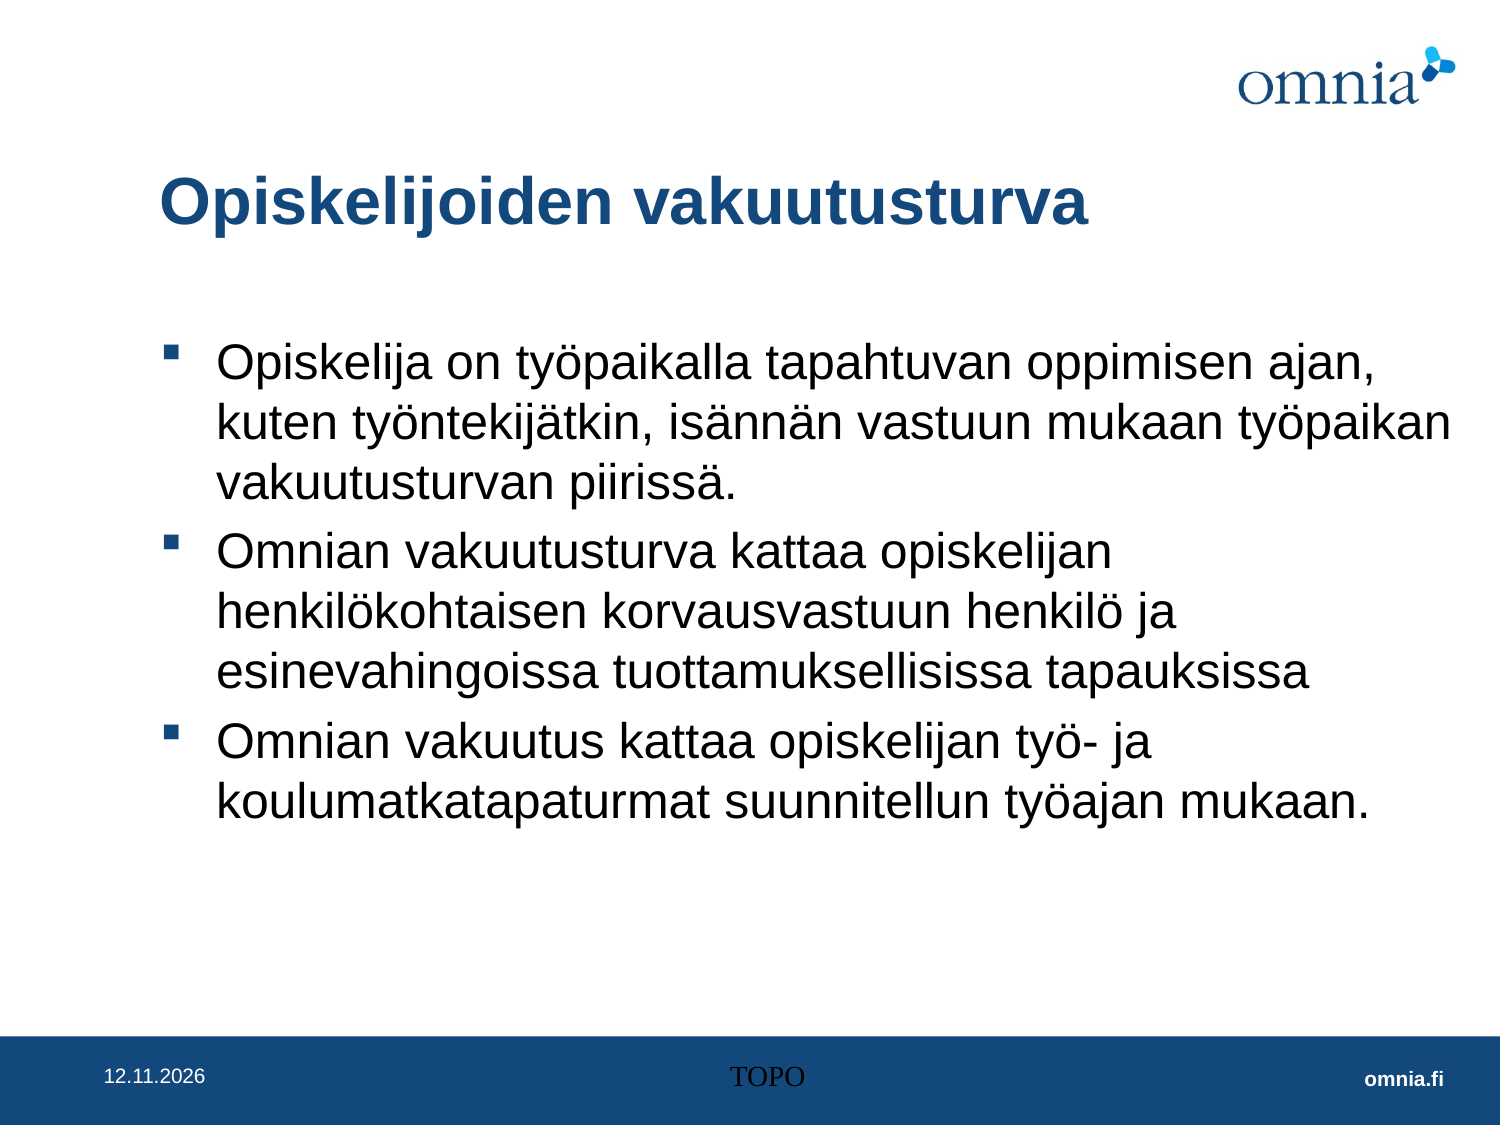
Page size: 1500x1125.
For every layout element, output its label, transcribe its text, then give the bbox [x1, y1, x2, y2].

title Opiskelijoiden vakuutusturva [144, 104, 1483, 292]
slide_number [88, 1045, 384, 1105]
list Opiskelija on työpaikalla tapahtuvan oppimisen ajan, kuten työntekijätkin, isännän vastuun mukaan työpaikan vakuutusturvan piirissä. Omnian vakuutusturva kattaa opiskelijan henkilökohtaisen korvausvastuun henkilö ja esinevahingoissa tuottamuksellisissa tapauksissa Omnian vakuutus kattaa opiskelijan työ- ja koulumatkatapaturmat suunnitellun työajan mukaan. [144, 321, 1483, 976]
picture [1222, 30, 1471, 104]
footer TOPO [531, 1045, 1004, 1105]
